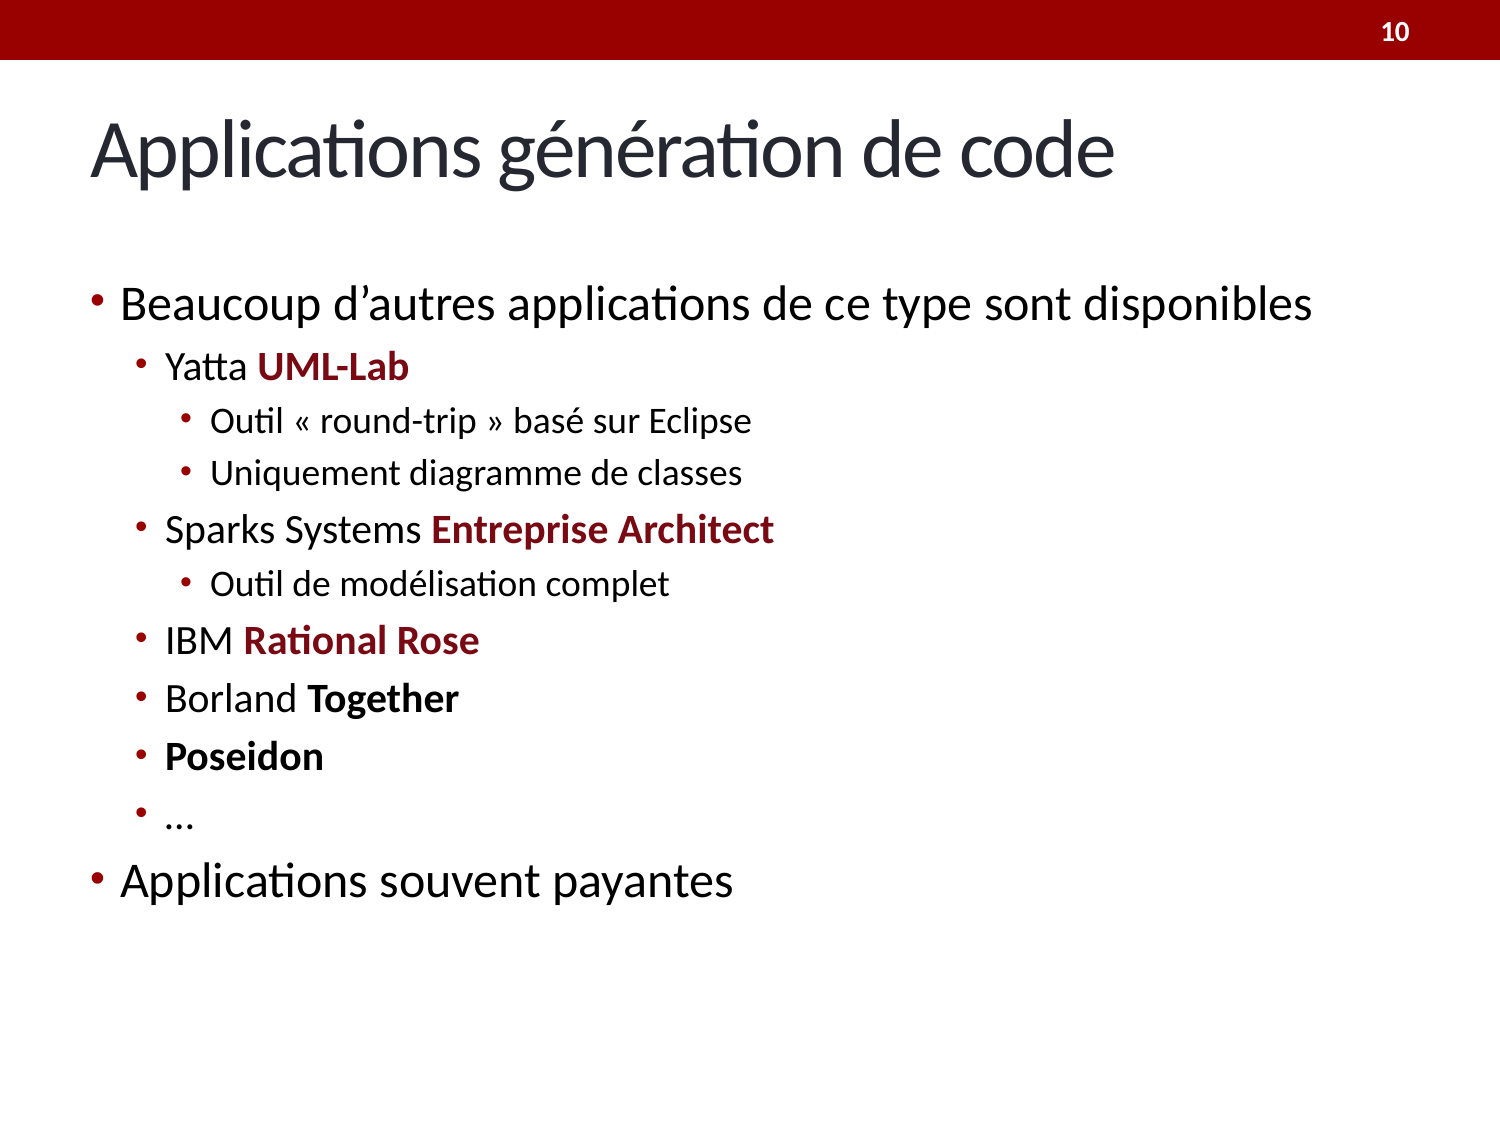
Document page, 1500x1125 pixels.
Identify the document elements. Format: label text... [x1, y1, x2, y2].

list Beaucoup d’autres applications de ce type sont disponibles Yatta UML-Lab Outil « round-trip » basé sur Eclipse Uniquement diagramme de classes Sparks Systems Entreprise Architect Outil de modélisation complet IBM Rational Rose Borland Together Poseidon … Applications souvent payantes [75, 262, 1425, 1063]
title Applications génération de code [75, 62, 1425, 225]
slide_number 10 [1250, 3, 1425, 57]
